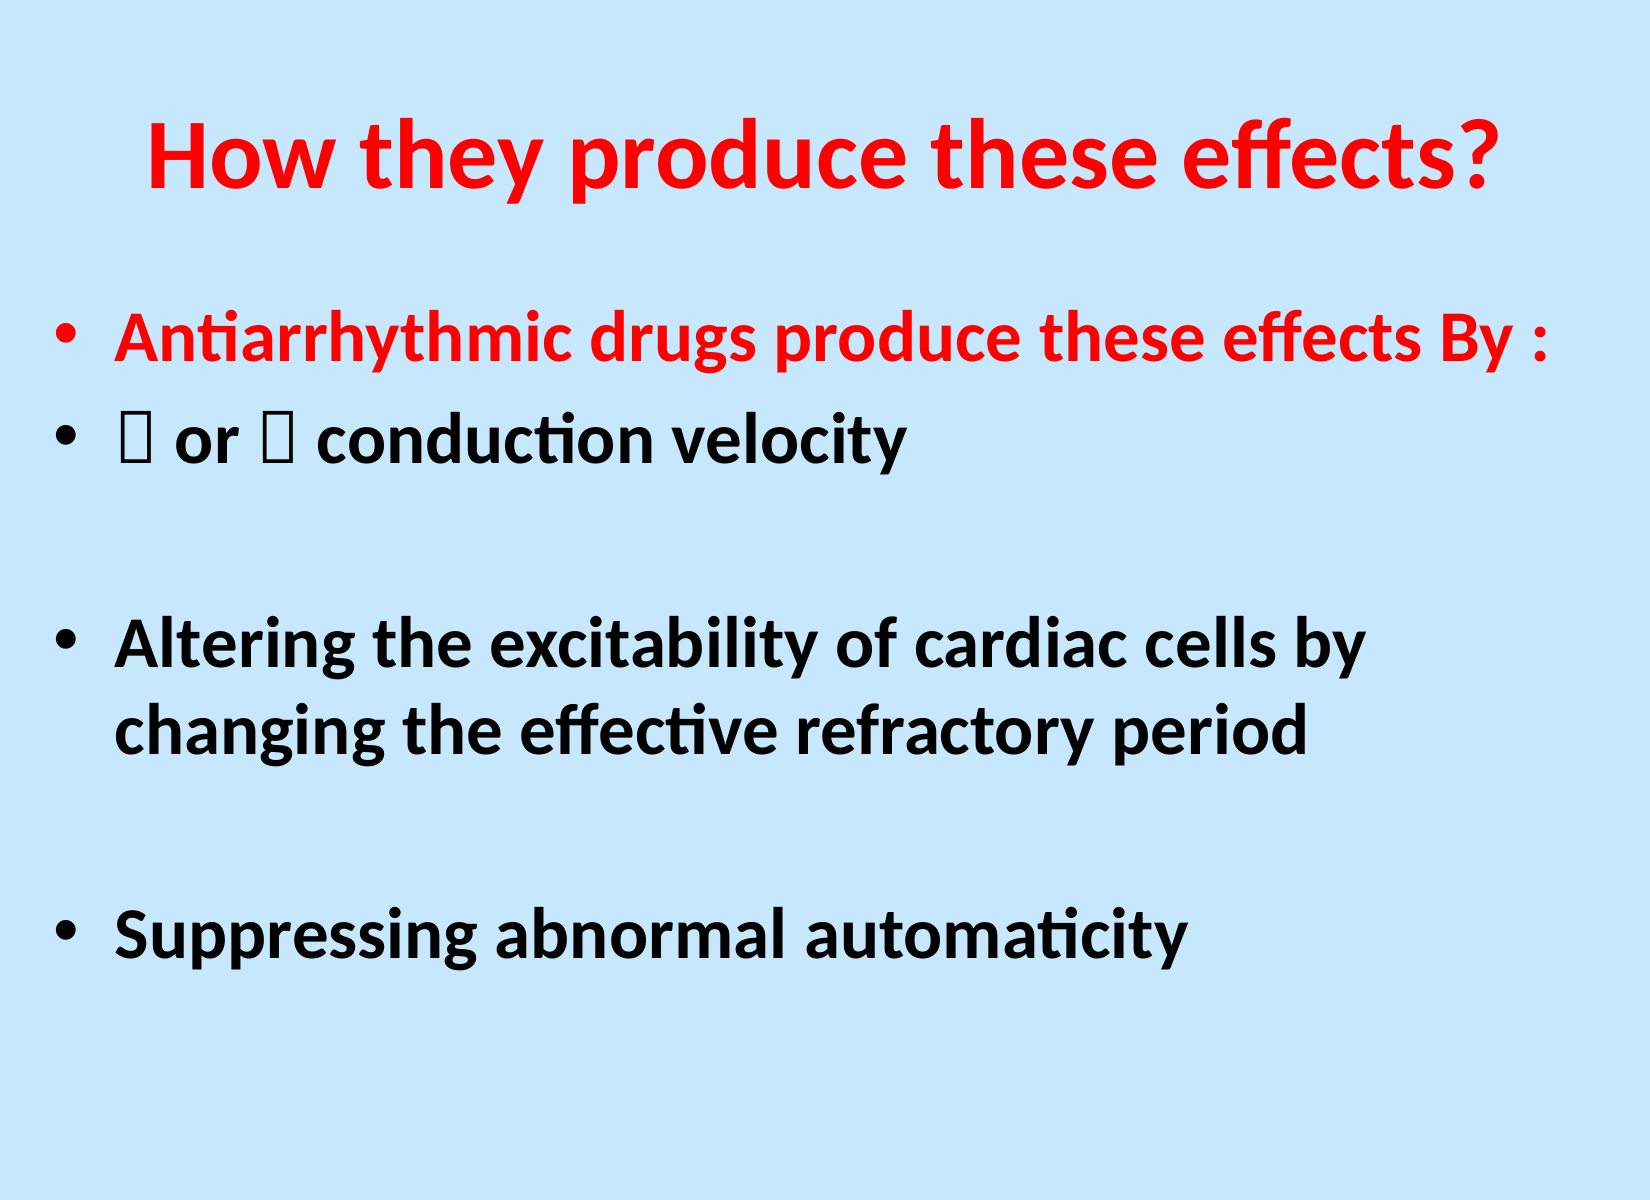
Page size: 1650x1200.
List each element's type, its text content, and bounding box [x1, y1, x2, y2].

list Antiarrhythmic drugs produce these effects By :  or  conduction velocity Altering the excitability of cardiac cells by changing the effective refractory period Suppressing abnormal automaticity [37, 279, 1613, 1072]
title How they produce these effects? [82, 48, 1568, 249]
